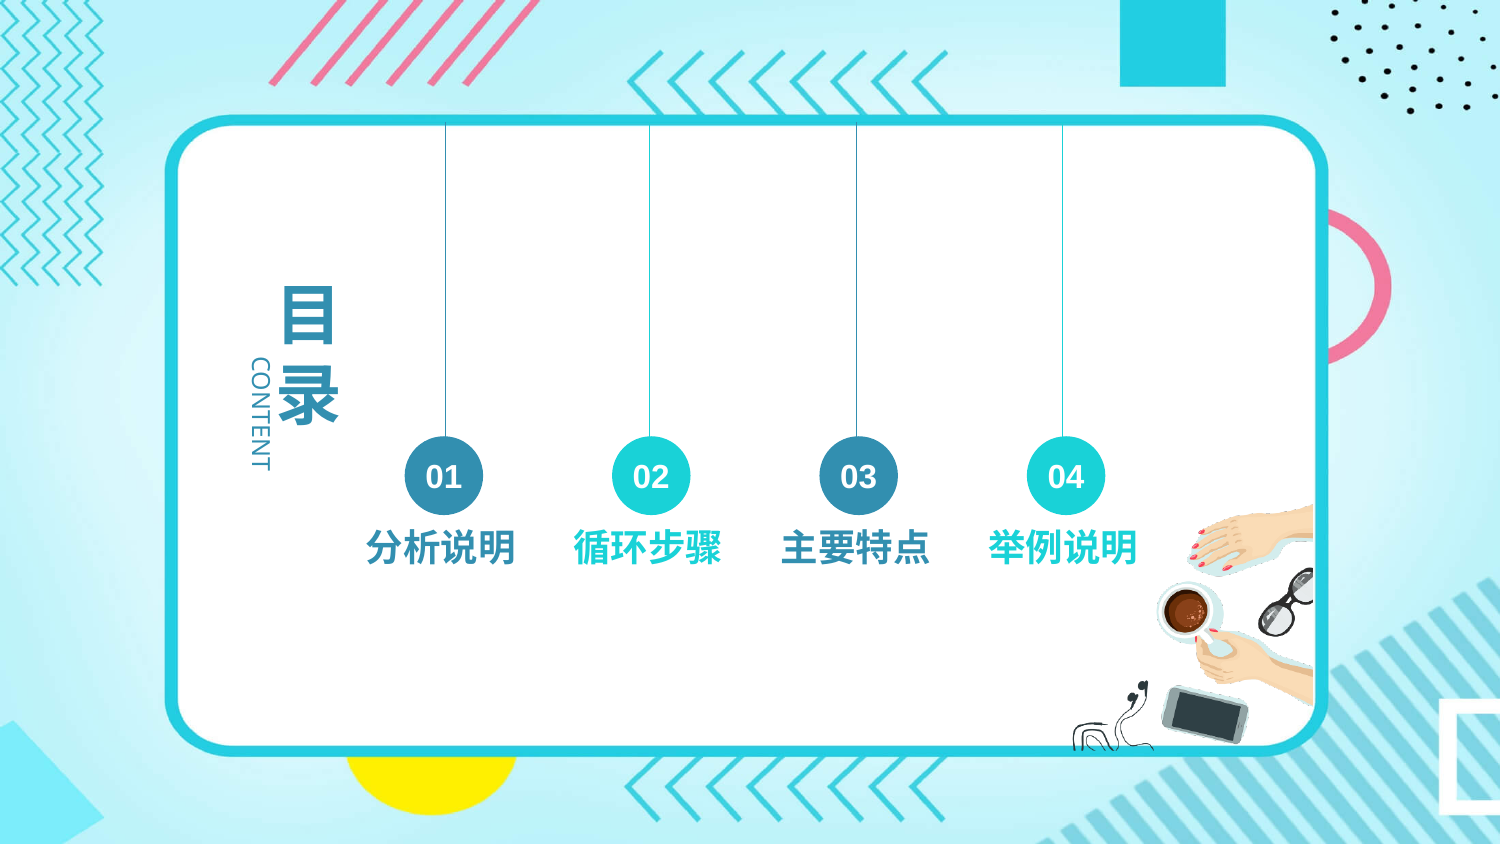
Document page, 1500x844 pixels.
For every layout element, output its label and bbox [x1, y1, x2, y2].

text_box [365, 121, 528, 570]
text_box [238, 265, 365, 490]
text_box [573, 121, 736, 570]
text_box [988, 121, 1151, 570]
picture [0, 0, 1500, 844]
text_box [780, 121, 943, 570]
